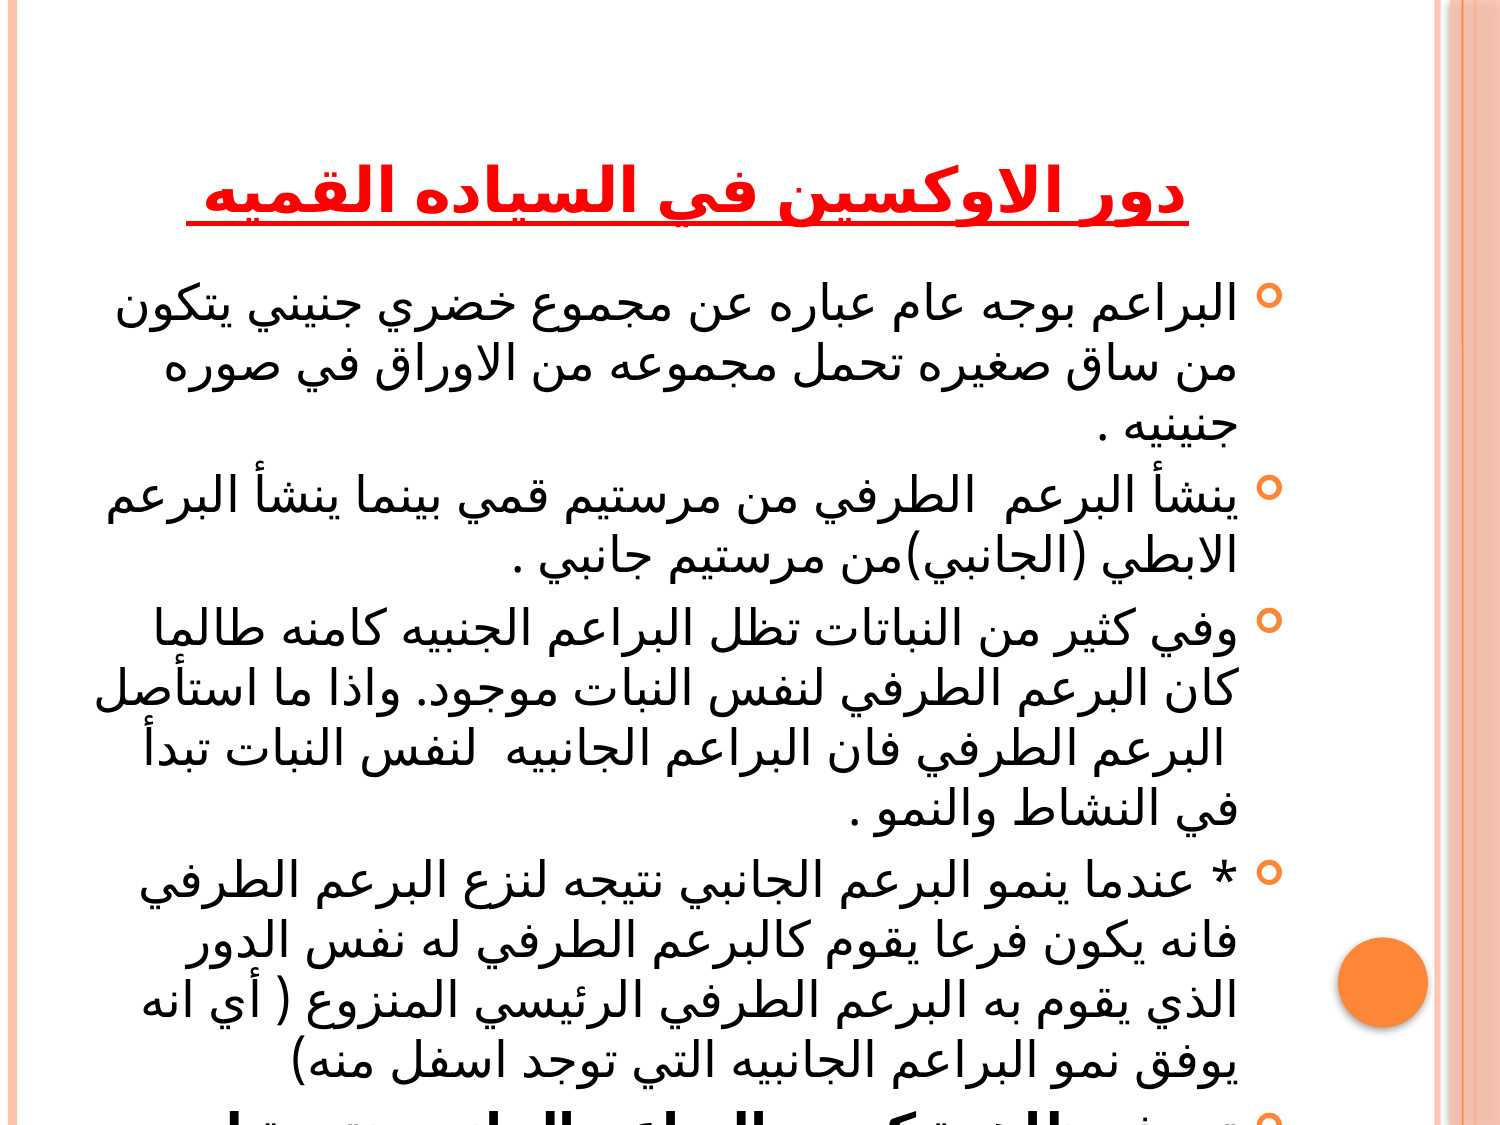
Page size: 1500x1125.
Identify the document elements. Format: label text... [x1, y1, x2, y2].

list البراعم بوجه عام عباره عن مجموع خضري جنيني يتكون من ساق صغيره تحمل مجموعه من الاوراق في صوره جنينيه . ينشأ البرعم الطرفي من مرستيم قمي بينما ينشأ البرعم الابطي (الجانبي)من مرستيم جانبي . وفي كثير من النباتات تظل البراعم الجنبيه كامنه طالما كان البرعم الطرفي لنفس النبات موجود. واذا ما استأصل البرعم الطرفي فان البراعم الجانبيه لنفس النبات تبدأ في النشاط والنمو . * عندما ينمو البرعم الجانبي نتيجه لنزع البرعم الطرفي فانه يكون فرعا يقوم كالبرعم الطرفي له نفس الدور الذي يقوم به البرعم الطرفي الرئيسي المنزوع ( أي انه يوفق نمو البراعم الجانبيه التي توجد اسفل منه) تعرف ظاهرة كمون البراعم الجانبيه نتيجة لوجود البرعم الطرفي في نشاط ونمو بالسياده القميه . [75, 262, 1300, 1062]
title دور الاوكسين في السياده القميه [75, 45, 1300, 233]
